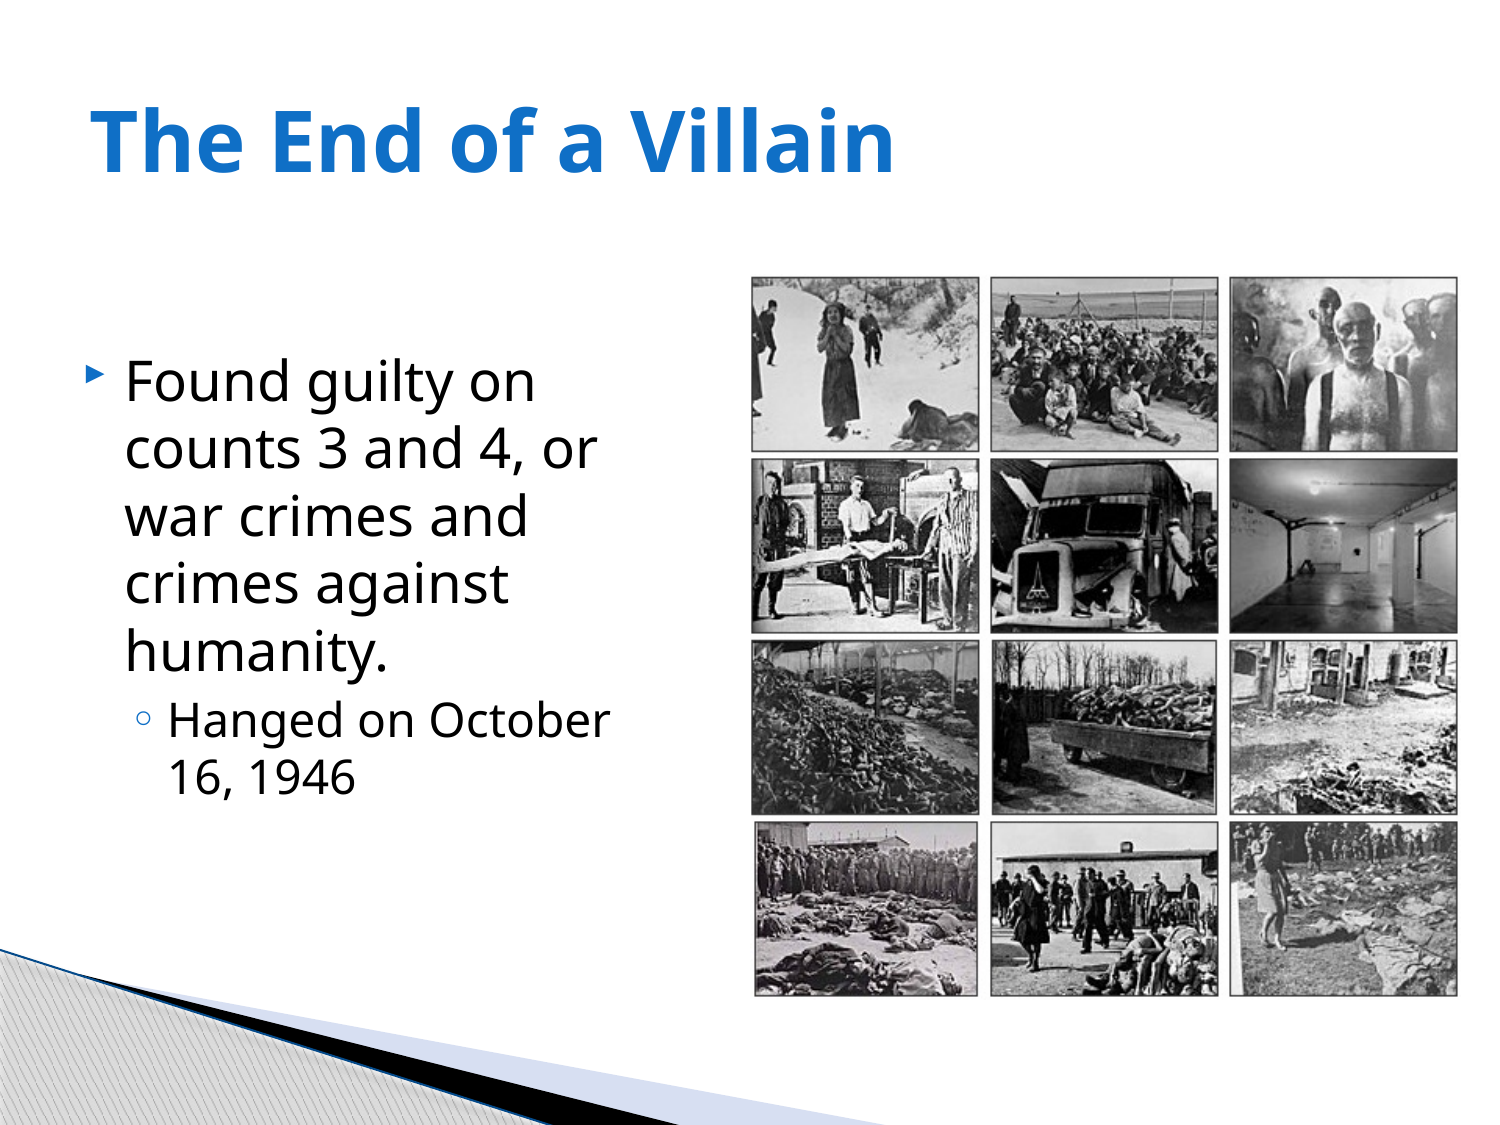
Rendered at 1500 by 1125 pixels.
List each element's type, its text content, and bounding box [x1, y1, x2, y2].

list Found guilty on counts 3 and 4, or war crimes and crimes against humanity. Hanged on October 16, 1946 [50, 337, 650, 1080]
title The End of a Villain [75, 45, 1425, 233]
picture [749, 274, 1462, 1001]
